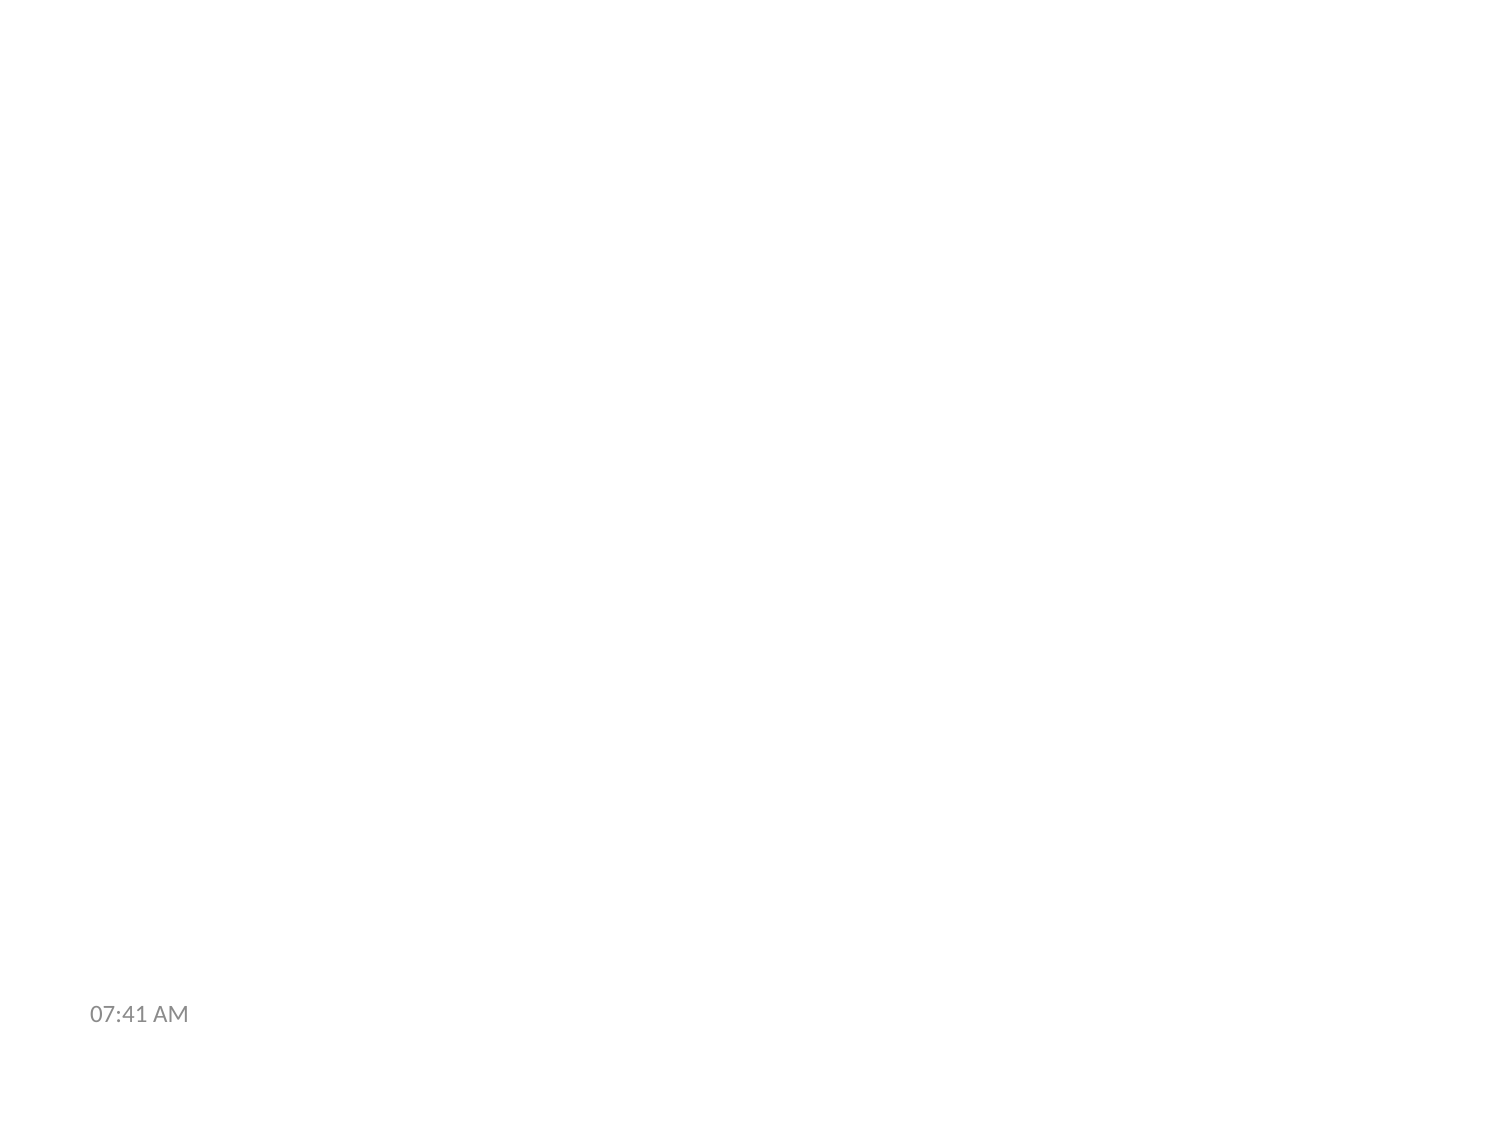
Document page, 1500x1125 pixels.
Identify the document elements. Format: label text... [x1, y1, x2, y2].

text_box 3:35 PM [75, 982, 425, 1043]
